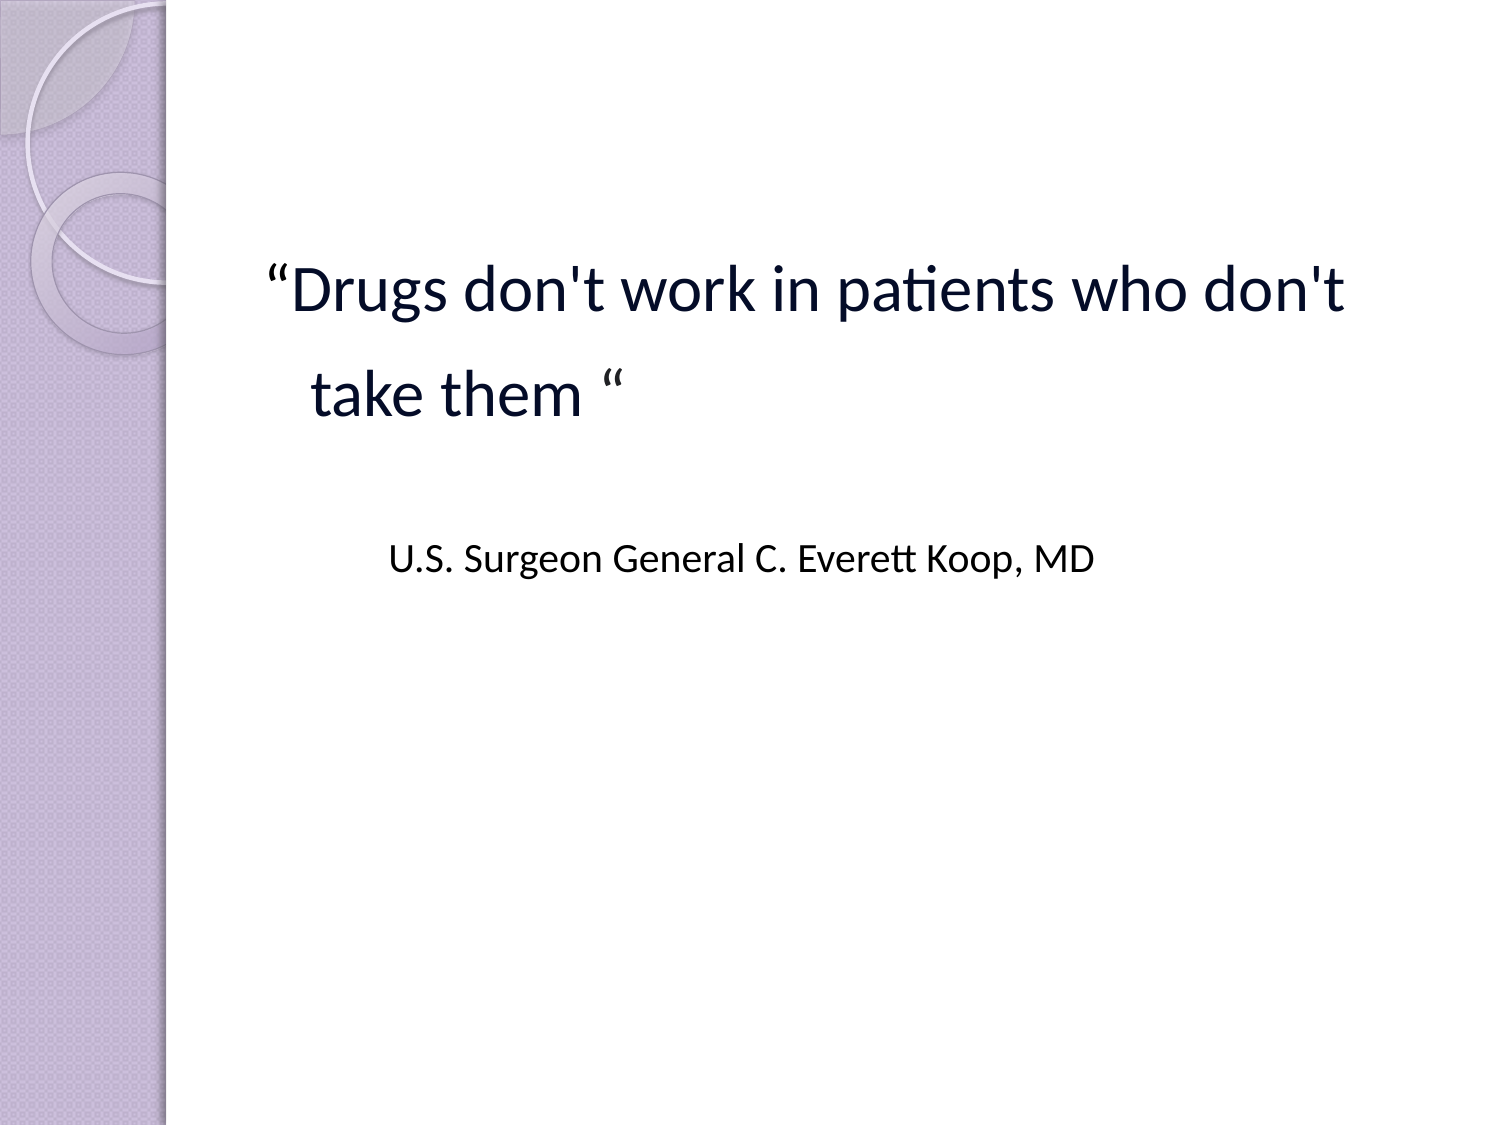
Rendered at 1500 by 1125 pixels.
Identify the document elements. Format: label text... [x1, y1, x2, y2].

list “Drugs don't work in patients who don't take them “ U.S. Surgeon General C. Everett Koop, MD [235, 237, 1466, 1025]
